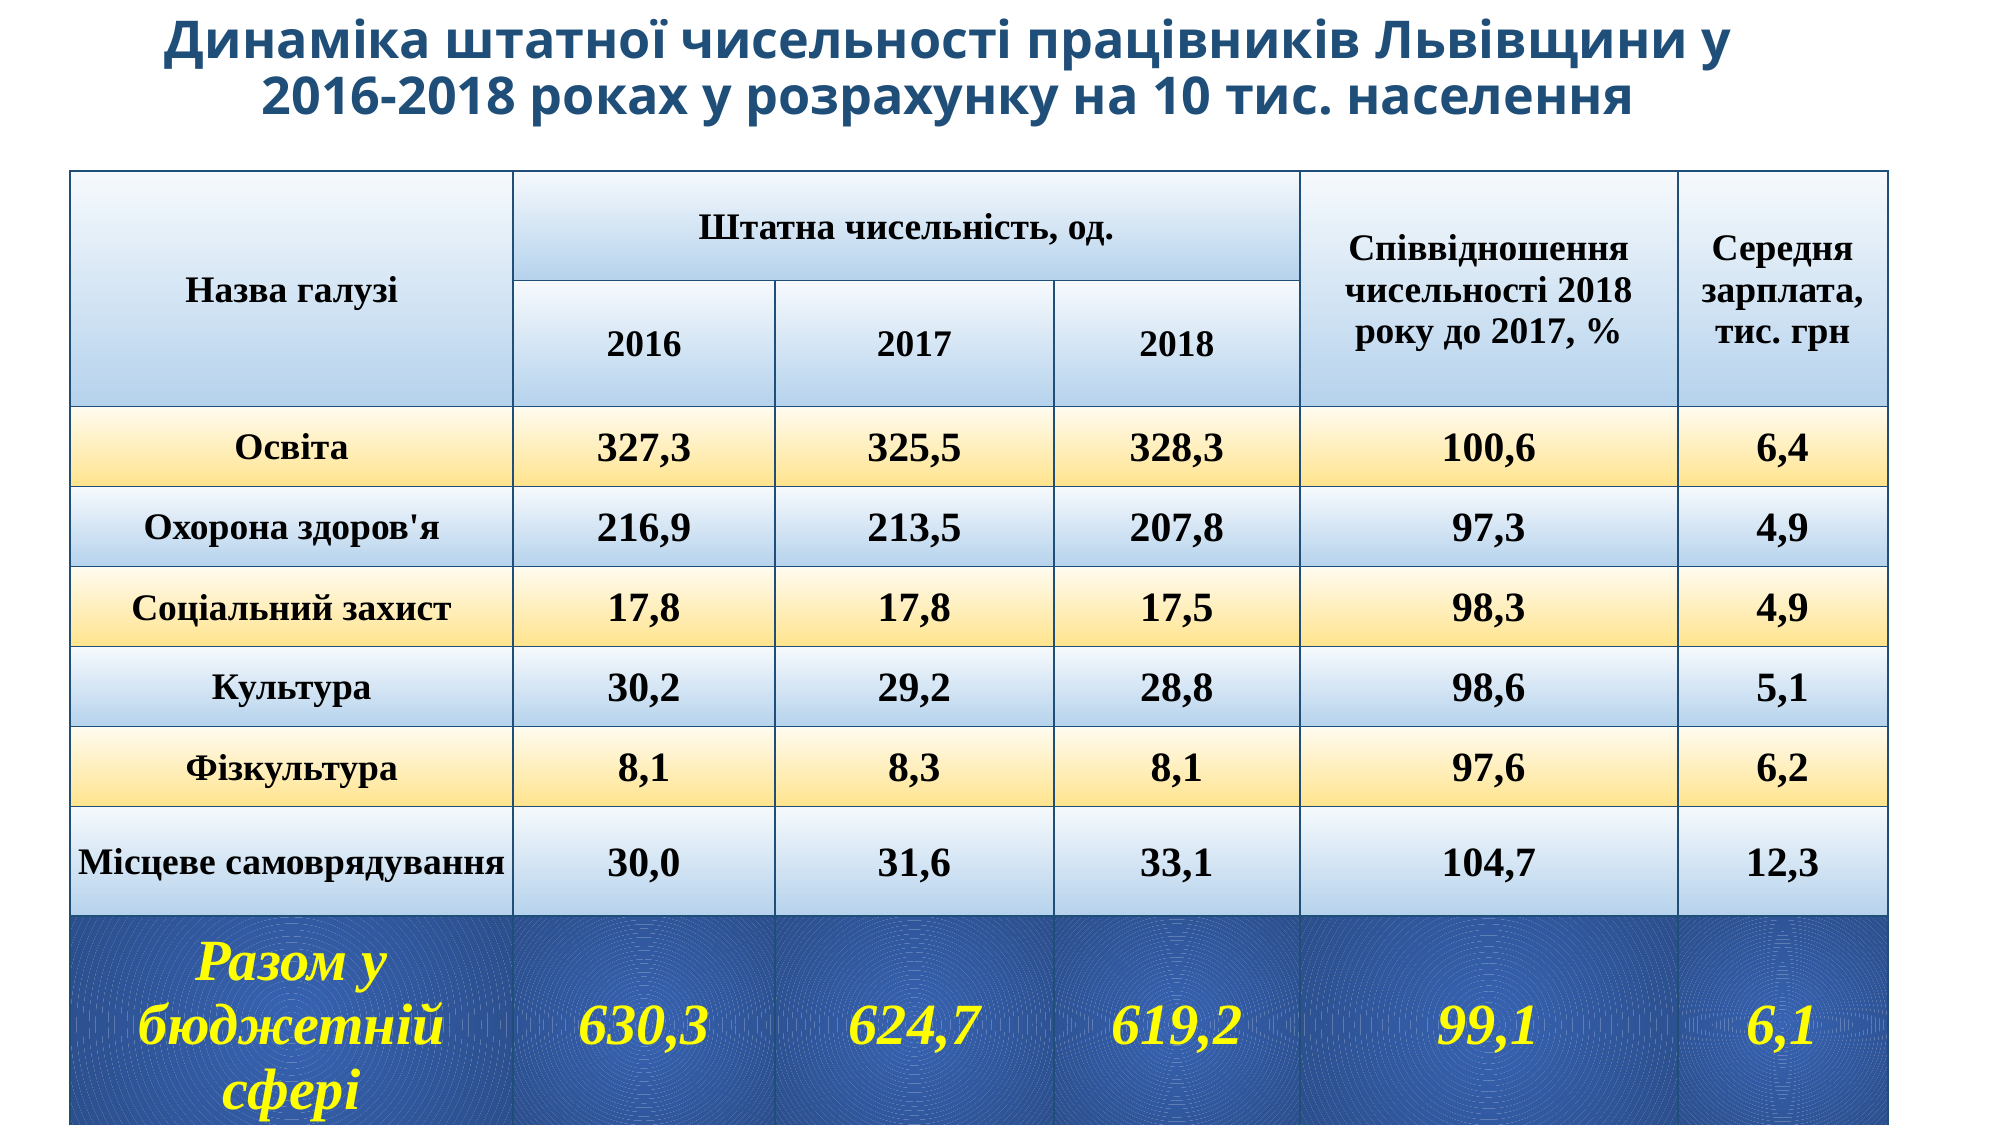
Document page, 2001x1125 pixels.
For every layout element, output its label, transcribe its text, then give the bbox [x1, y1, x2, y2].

table_cell Соціальний захист [71, 567, 512, 646]
table_cell 30,2 [514, 647, 774, 726]
table_cell 100,6 [1301, 407, 1677, 486]
table_cell 8,1 [1055, 727, 1299, 806]
table_cell 327,3 [514, 407, 774, 486]
table_cell Охорона здоров'я [71, 487, 512, 566]
table_cell 2017 [776, 281, 1053, 406]
table_cell 17,8 [776, 567, 1053, 646]
table_cell 30,0 [514, 807, 774, 915]
table_cell 207,8 [1055, 487, 1299, 566]
table_cell 97,3 [1301, 487, 1677, 566]
table_cell 17,5 [1055, 567, 1299, 646]
table_cell 31,6 [776, 807, 1053, 915]
table_cell Фізкультура [71, 727, 512, 806]
table_cell Освіта [71, 407, 512, 486]
table_cell 6,2 [1679, 727, 1887, 806]
table_cell 104,7 [1301, 807, 1677, 915]
table_cell 29,2 [776, 647, 1053, 726]
table_cell 328,3 [1055, 407, 1299, 486]
table_cell 12,3 [1679, 807, 1887, 915]
table_cell 4,9 [1679, 487, 1887, 566]
table_cell 2018 [1055, 281, 1299, 406]
table_cell 28,8 [1055, 647, 1299, 726]
table_cell 8,1 [514, 727, 774, 806]
table_cell Разом у бюджетній сфері [71, 917, 512, 1125]
table_header Штатна чисельність, од. [514, 172, 1299, 280]
table_cell 213,5 [776, 487, 1053, 566]
table_cell 99,1 [1301, 917, 1677, 1125]
table_cell 8,3 [776, 727, 1053, 806]
table_cell Культура [71, 647, 512, 726]
table_cell 98,3 [1301, 567, 1677, 646]
title Динаміка штатної чисельності працівників Львівщини у 2016-2018 роках у розрахунку на 10 тис. населення [118, 0, 1777, 139]
table_cell 33,1 [1055, 807, 1299, 915]
table_cell 5,1 [1679, 647, 1887, 726]
table_cell 630,3 [514, 917, 774, 1125]
table_cell 6,1 [1679, 917, 1887, 1125]
table_cell 97,6 [1301, 727, 1677, 806]
table_cell Місцеве самоврядування [71, 807, 512, 915]
table_cell 325,5 [776, 407, 1053, 486]
table_header Середня зарплата, тис. грн [1679, 172, 1887, 406]
table_header Назва галузі [71, 172, 512, 406]
table_cell 4,9 [1679, 567, 1887, 646]
table_cell 216,9 [514, 487, 774, 566]
table_cell 624,7 [776, 917, 1053, 1125]
table_cell 619,2 [1055, 917, 1299, 1125]
table_cell 17,8 [514, 567, 774, 646]
table_header Співвідношення чисельності 2018 року до 2017, % [1301, 172, 1677, 406]
table_cell 6,4 [1679, 407, 1887, 486]
table_cell 2016 [514, 281, 774, 406]
table_cell 98,6 [1301, 647, 1677, 726]
